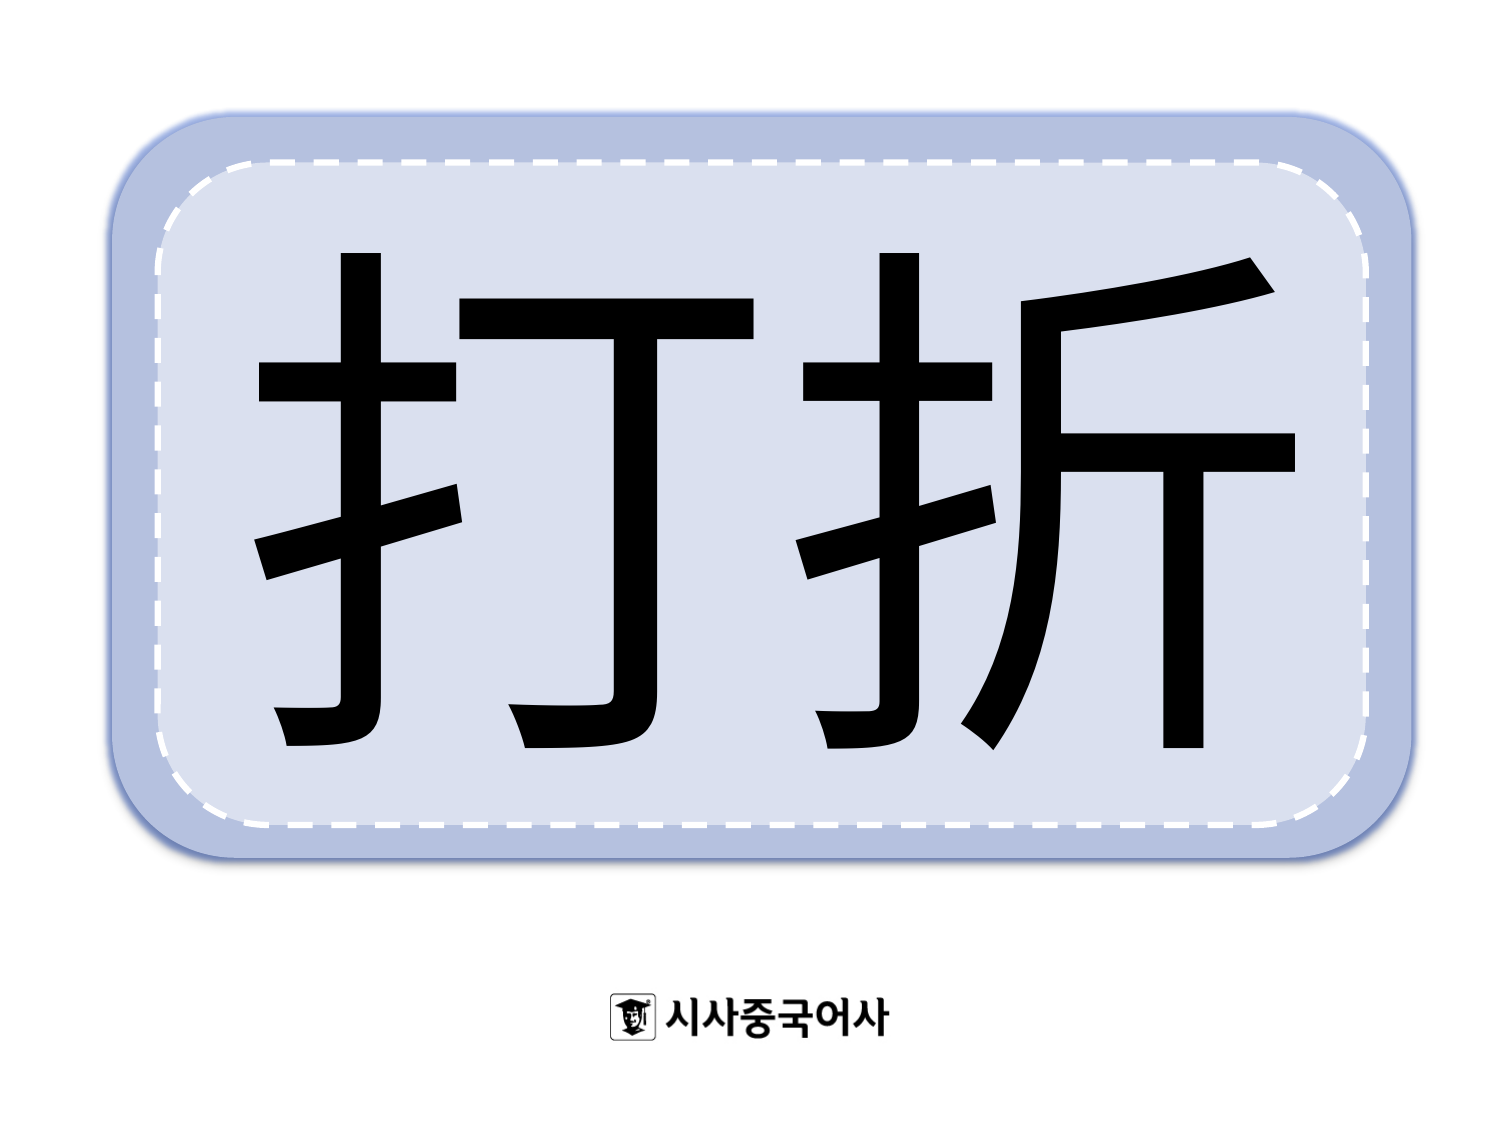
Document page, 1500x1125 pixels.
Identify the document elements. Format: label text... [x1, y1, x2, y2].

text_box 打折 [171, 160, 1380, 824]
picture [602, 987, 898, 1047]
